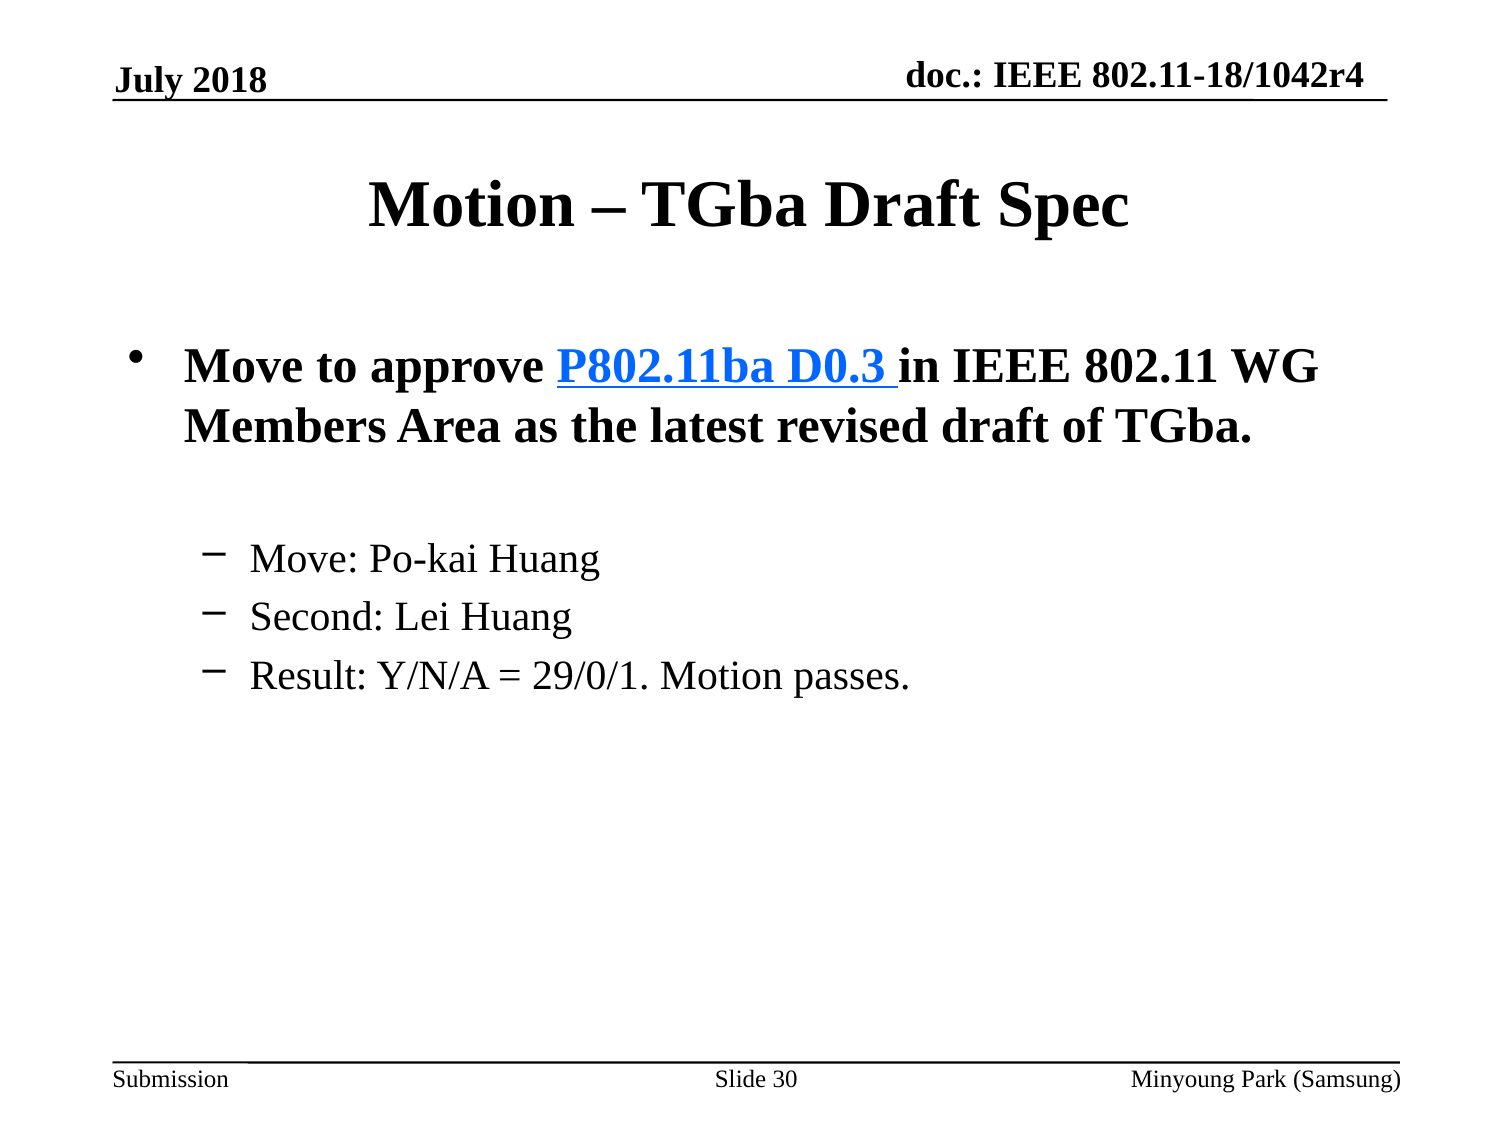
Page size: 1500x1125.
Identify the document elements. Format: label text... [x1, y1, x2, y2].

footer Minyoung Park (Samsung) [949, 1061, 1402, 1093]
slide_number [114, 54, 335, 101]
slide_number Slide 30 [712, 1061, 800, 1093]
list Move to approve P802.11ba D0.3 in IEEE 802.11 WG Members Area as the latest revised draft of TGba. Move: Po-kai Huang Second: Lei Huang Result: Y/N/A = 29/0/1. Motion passes. [112, 324, 1388, 1000]
title Motion – TGba Draft Spec [112, 112, 1388, 288]
